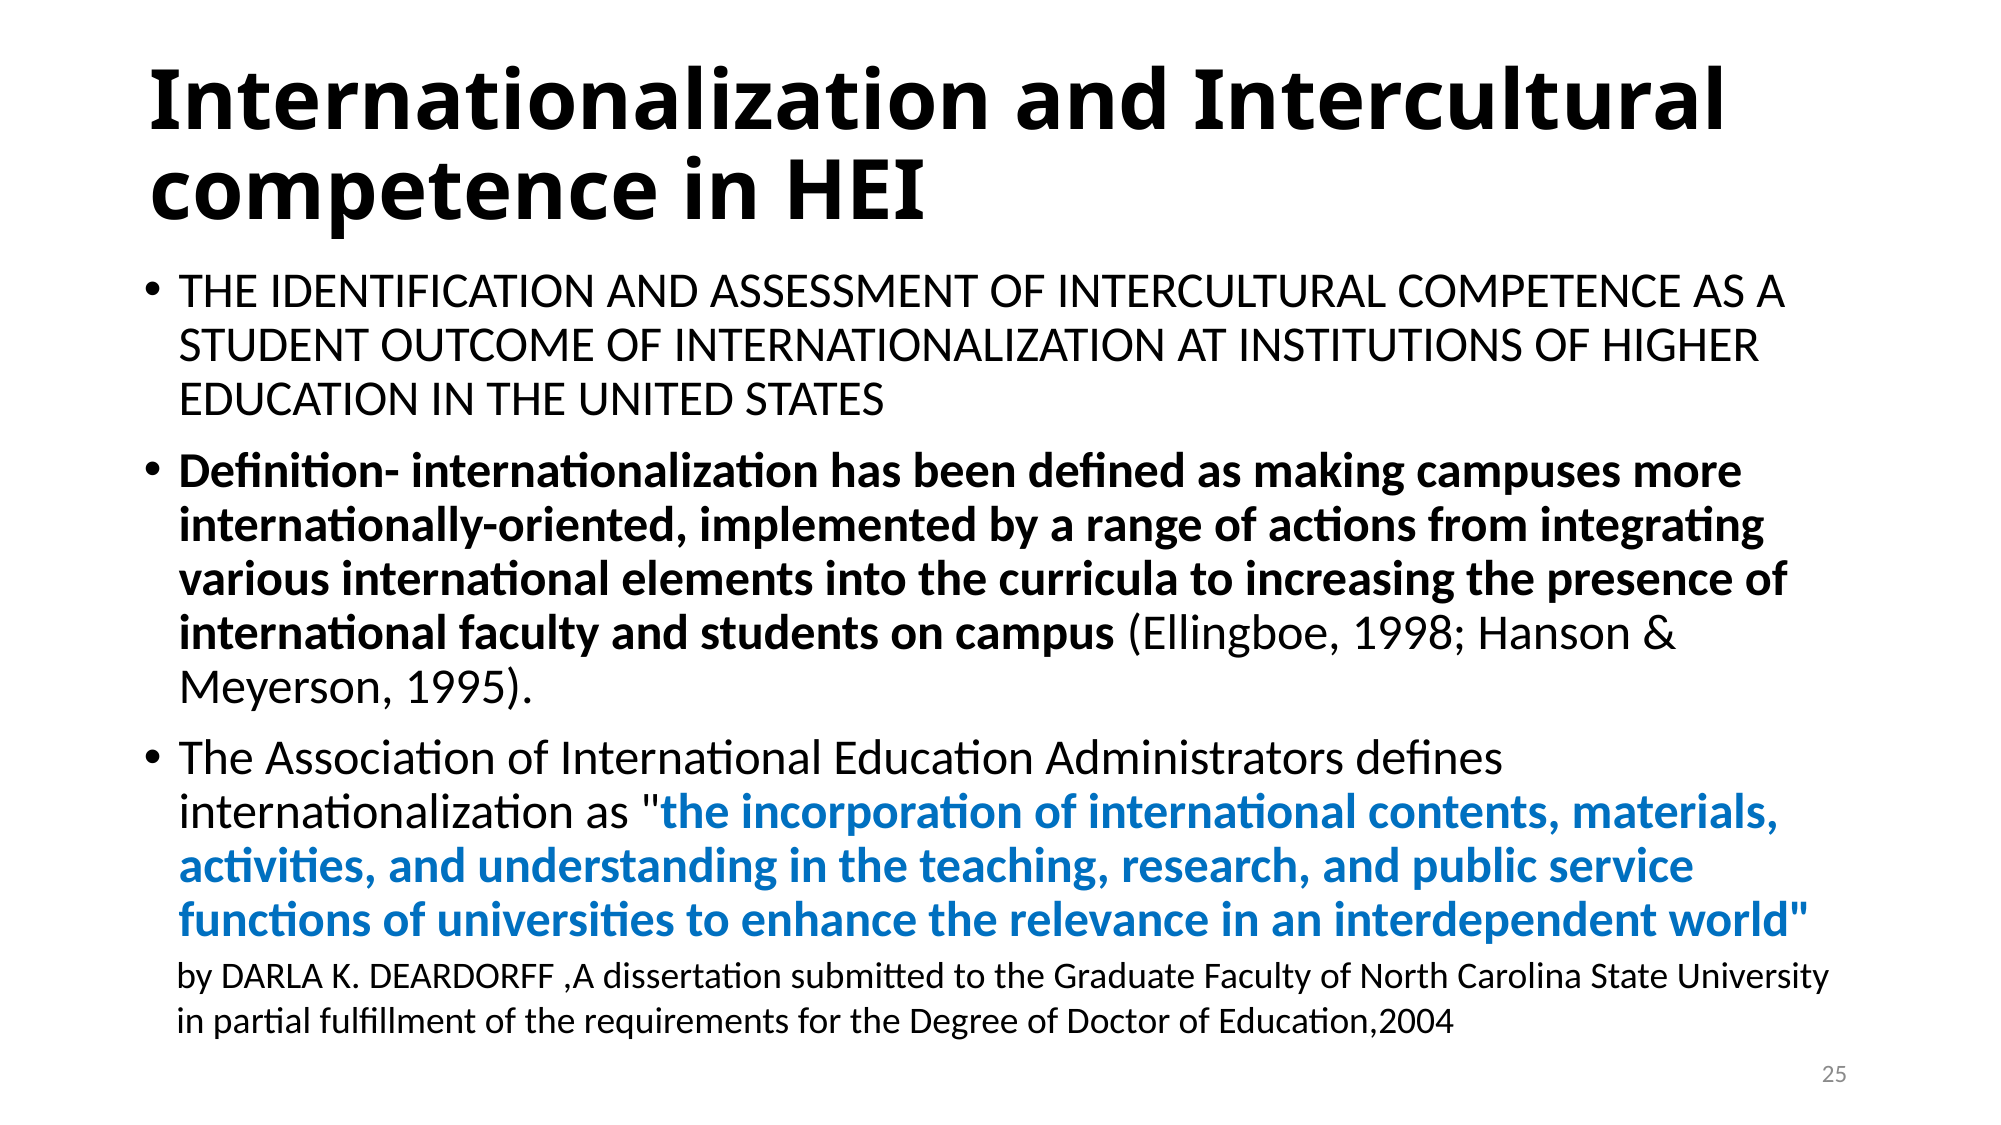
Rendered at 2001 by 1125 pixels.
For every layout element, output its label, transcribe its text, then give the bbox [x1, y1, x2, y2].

title Internationalization and Intercultural competence in HEI [134, 39, 1860, 257]
list THE IDENTIFICATION AND ASSESSMENT OF INTERCULTURAL COMPETENCE AS A STUDENT OUTCOME OF INTERNATIONALIZATION AT INSTITUTIONS OF HIGHER EDUCATION IN THE UNITED STATES Definition- internationalization has been defined as making campuses more internationally-oriented, implemented by a range of actions from integrating various international elements into the curricula to increasing the presence of international faculty and students on campus (Ellingboe, 1998; Hanson & Meyerson, 1995). The Association of International Education Administrators defines internationalization as "the incorporation of international contents, materials, activities, and understanding in the teaching, research, and public service functions of universities to enhance the relevance in an interdependent world" [128, 256, 1854, 971]
slide_number 25 [1412, 1042, 1863, 1103]
text_box by DARLA K. DEARDORFF ,A dissertation submitted to the Graduate Faculty of North Carolina State University in partial fulfillment of the requirements for the Degree of Doctor of Education,2004 [161, 943, 1855, 1094]
